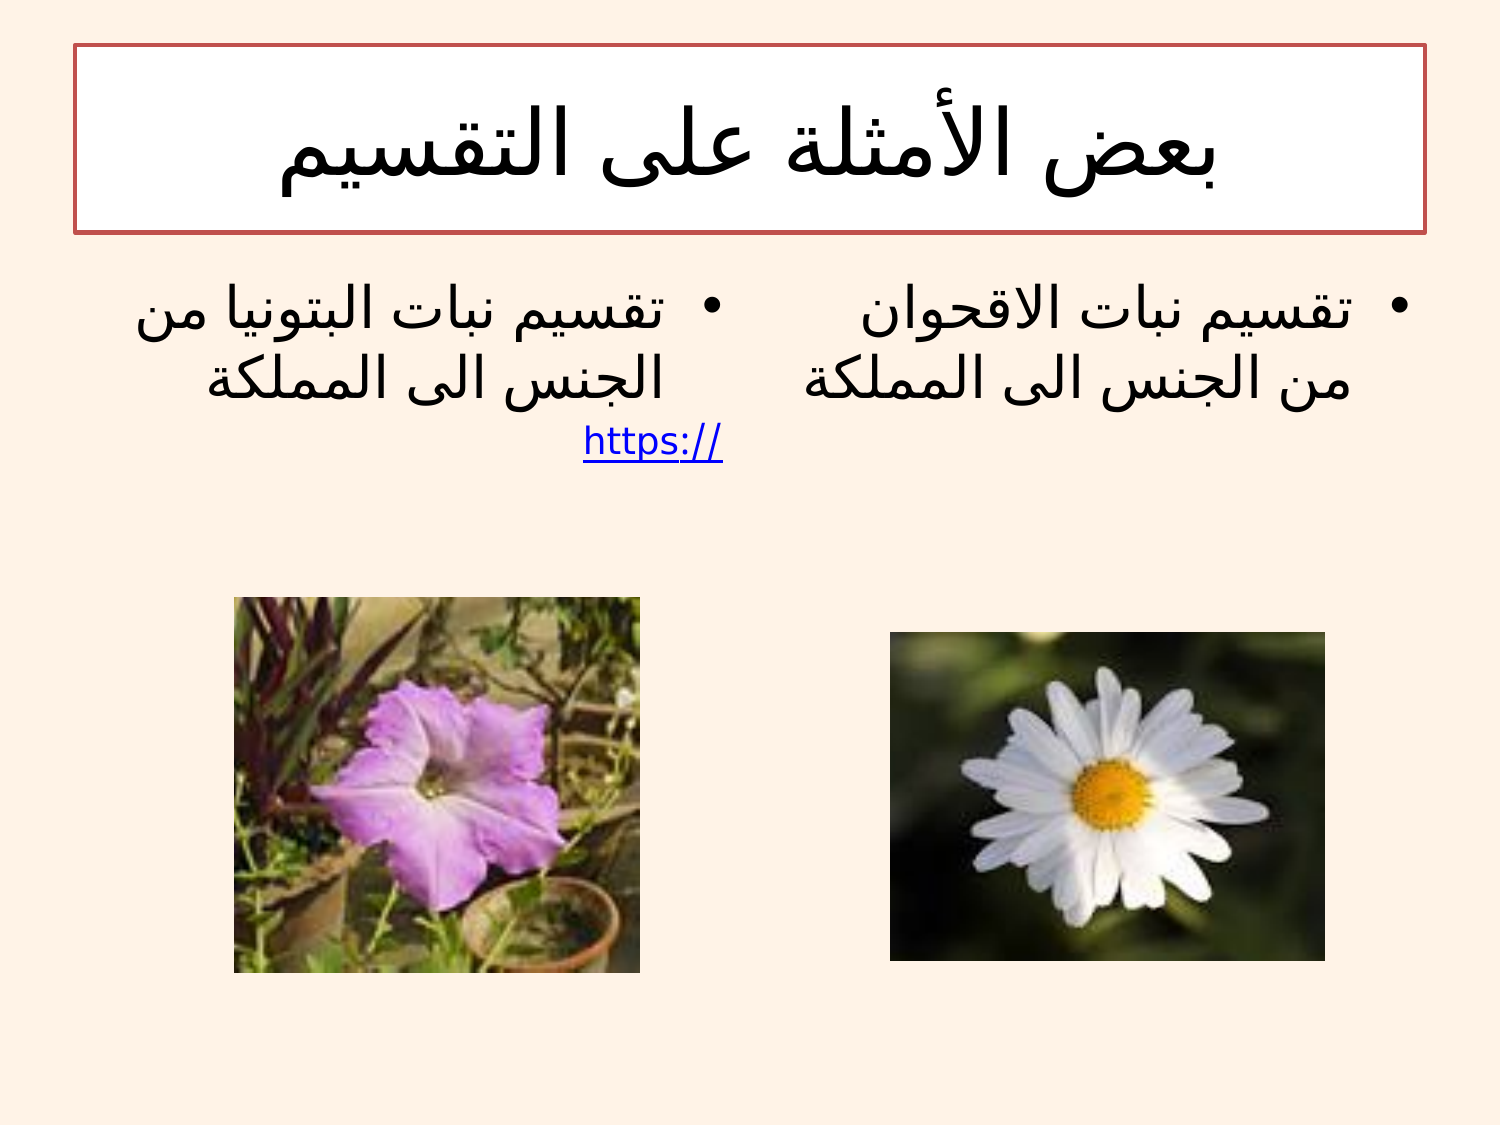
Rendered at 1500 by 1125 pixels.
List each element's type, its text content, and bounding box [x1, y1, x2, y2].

list تقسيم نبات الاقحوان من الجنس الى المملكة https://barhoumadel.wordpress.com/tag/%D8%A7%D9%84%D9%81%D8%B5%D9%8A%D9%84%D8%A9-%D8%A7%D9%84%D9%85%D8%B1%D9%83%D8%A8%D8%A9%D8%A7%D9%84%D9%86%D8%AC%D9%85%D9%8A%D8%A9/page/3/ [762, 262, 1425, 1005]
picture [890, 632, 1325, 962]
picture [234, 597, 641, 973]
list تقسيم نبات البتونيا من الجنس الى المملكة https://plants.usda.gov/java/ClassificationServlet?source=display&classid=PETUN [75, 262, 738, 1005]
title بعض الأمثلة على التقسيم [73, 43, 1427, 235]
